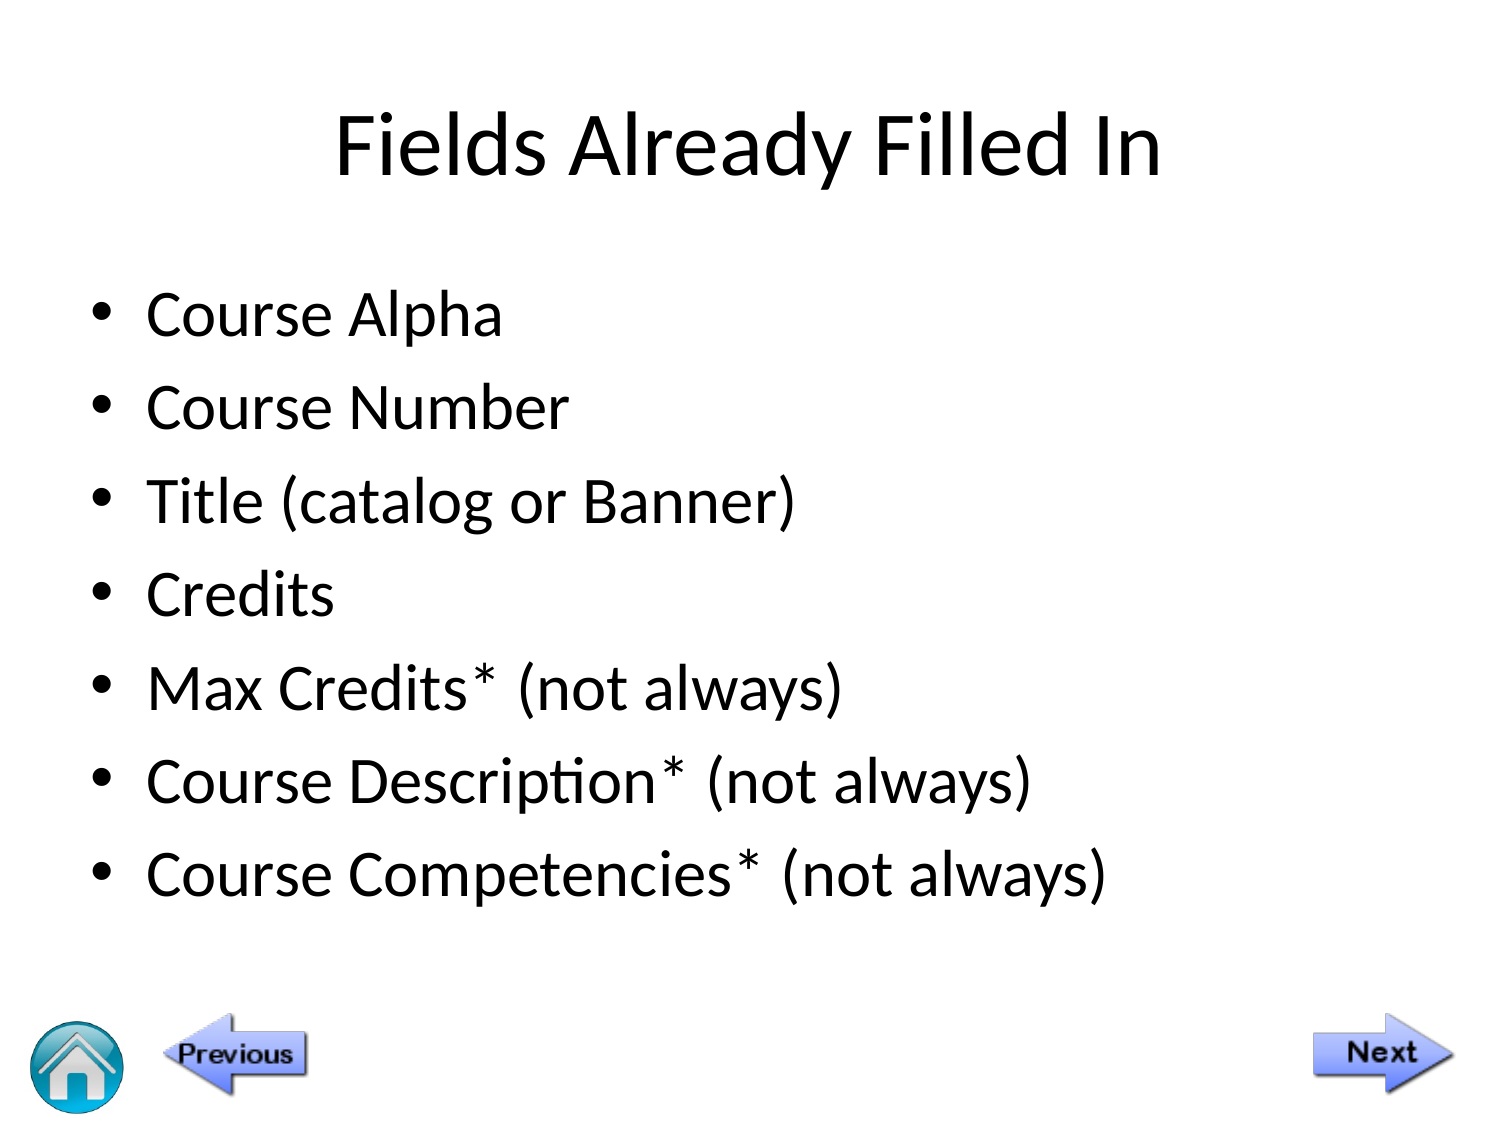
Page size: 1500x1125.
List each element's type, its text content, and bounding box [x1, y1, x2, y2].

list Course Alpha Course Number Title (catalog or Banner) Credits Max Credits* (not always) Course Description* (not always) Course Competencies* (not always) [75, 262, 1425, 1005]
picture [24, 1014, 129, 1118]
picture [1312, 1012, 1460, 1100]
picture [162, 1012, 313, 1102]
title Fields Already Filled In [75, 45, 1425, 233]
